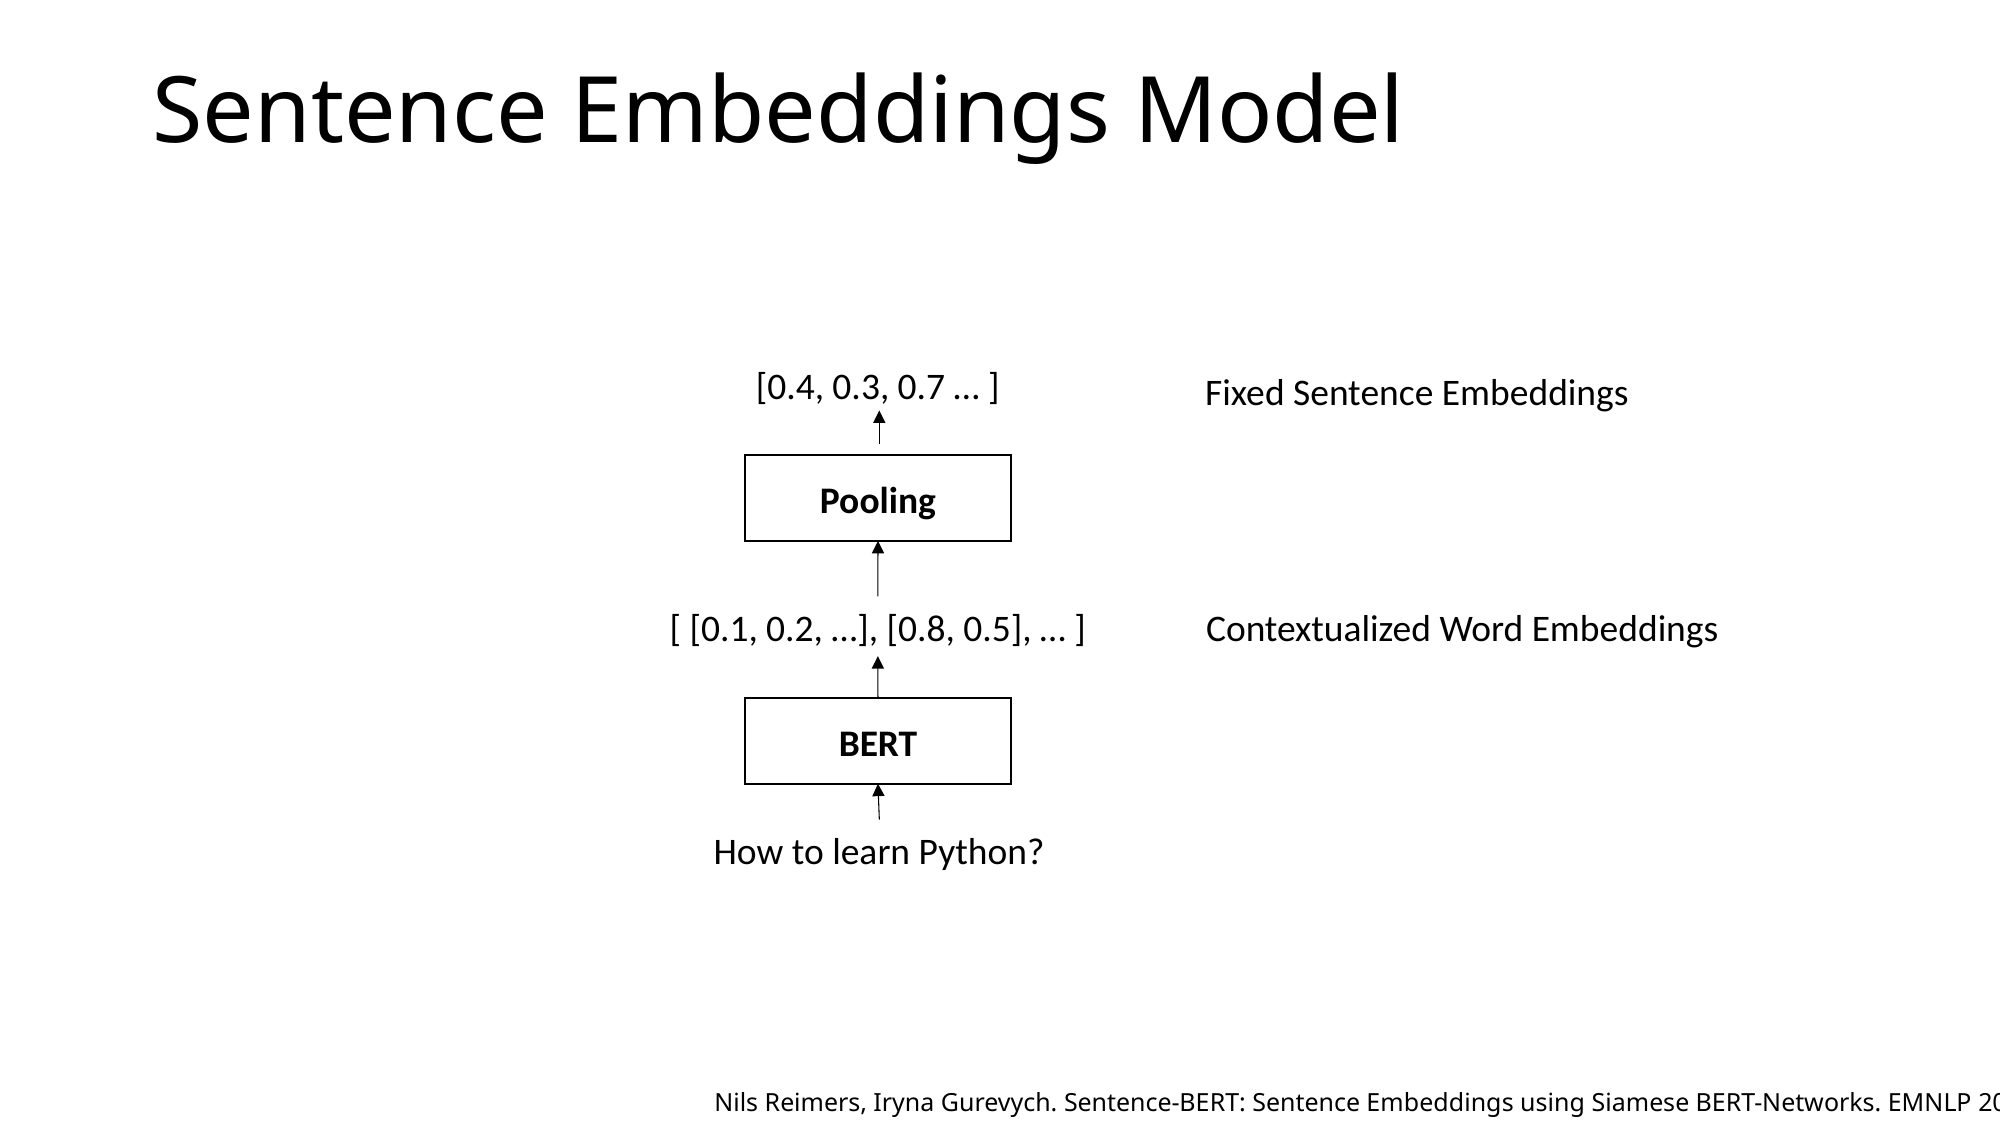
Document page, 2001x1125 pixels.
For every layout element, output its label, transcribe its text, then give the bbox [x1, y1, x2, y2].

text_box Pooling [744, 454, 1012, 542]
text_box Nils Reimers, Iryna Gurevych. Sentence-BERT: Sentence Embeddings using Siamese BERT-Networks. EMNLP 2019 [699, 1079, 2000, 1125]
text_box [ [0.1, 0.2, …], [0.8, 0.5], … ] [624, 596, 1131, 657]
text_box BERT [744, 697, 1012, 785]
text_box Contextualized Word Embeddings [1191, 596, 1734, 657]
text_box How to learn Python? [663, 819, 1095, 880]
title Sentence Embeddings Model [137, 3, 1863, 222]
text_box Fixed Sentence Embeddings [1190, 360, 1645, 421]
text_box [0.4, 0.3, 0.7 … ] [624, 355, 1131, 415]
